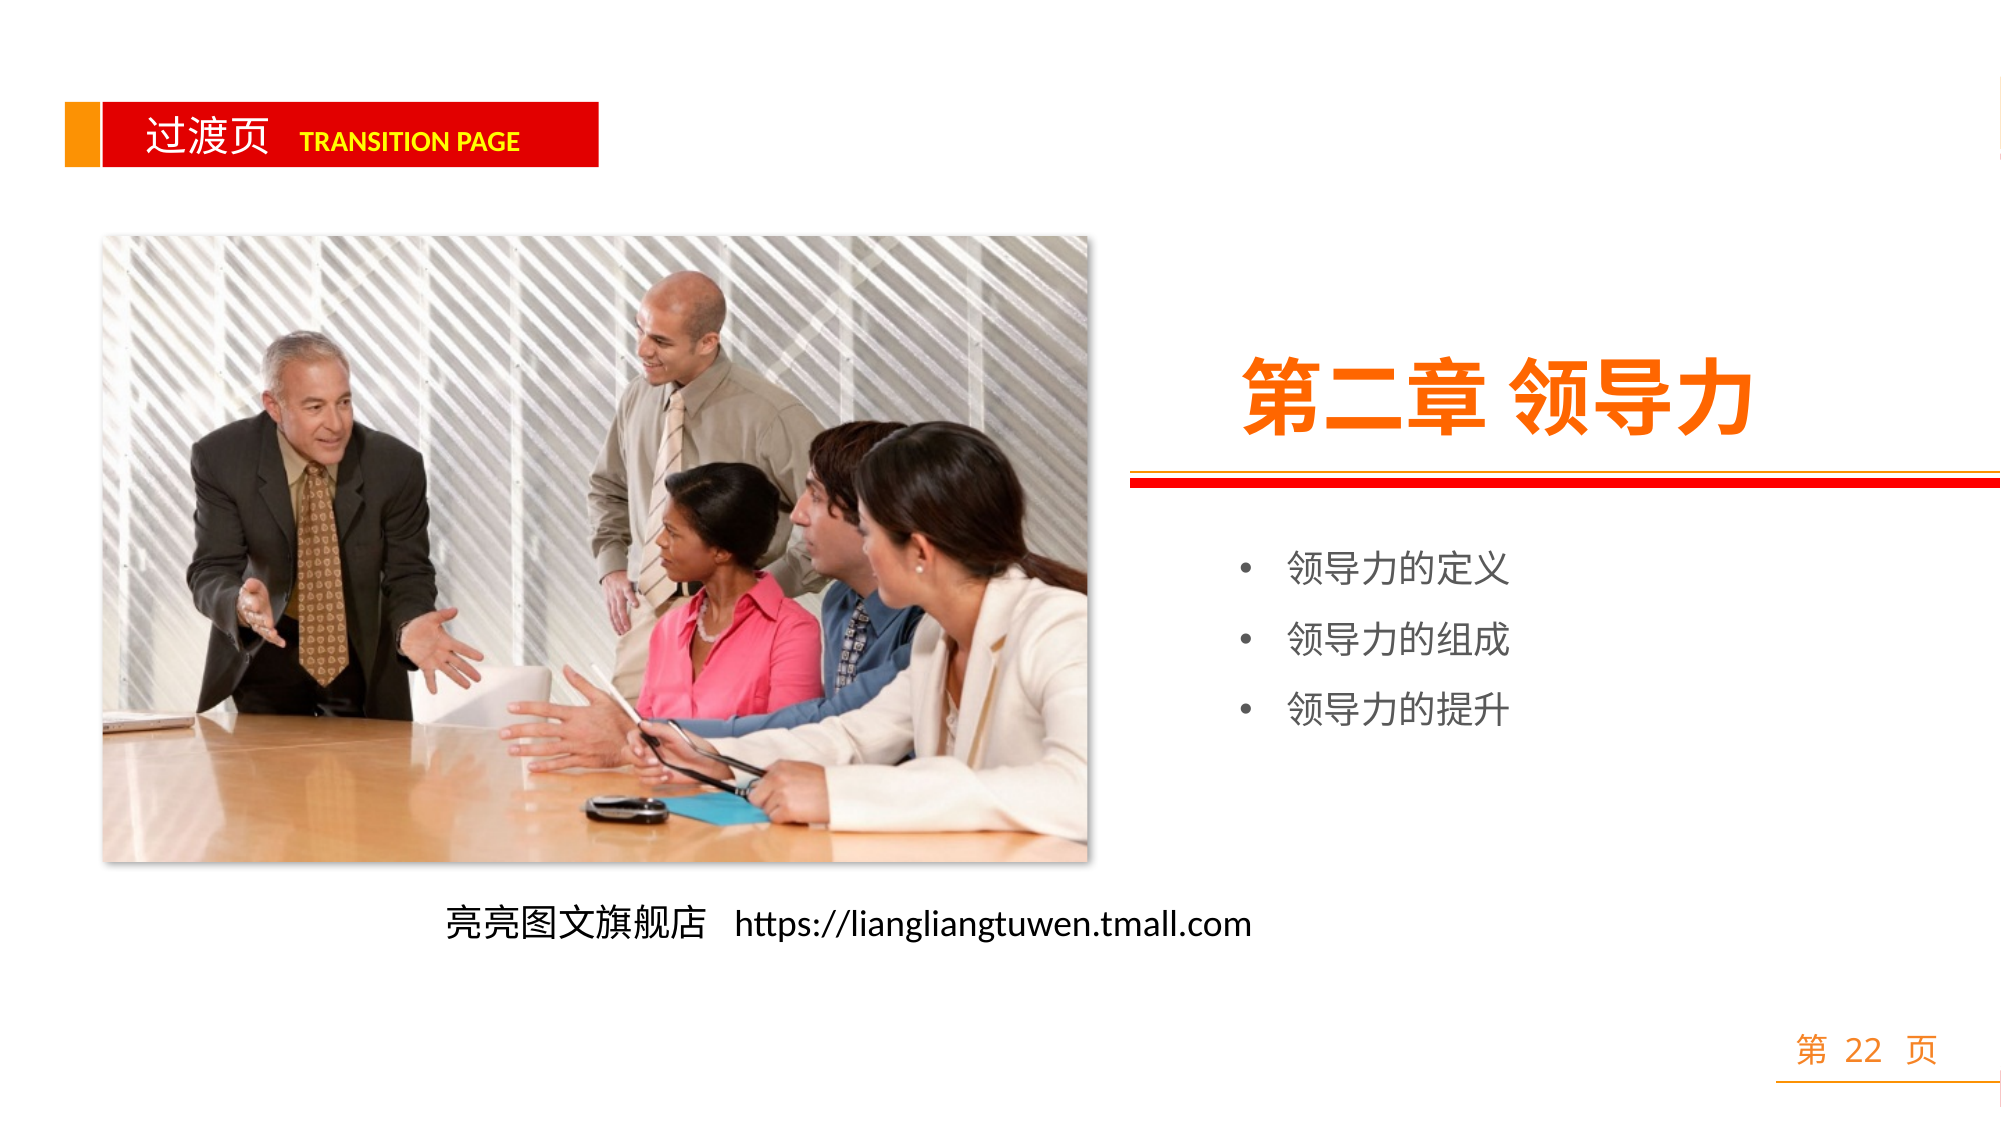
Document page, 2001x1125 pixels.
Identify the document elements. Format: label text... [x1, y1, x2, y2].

text_box 亮亮图文旗舰店 https://liangliangtuwen.tmall.com [431, 891, 1568, 952]
text_box 领导力的提升 [1224, 679, 1875, 739]
picture [102, 236, 1088, 862]
text_box 领导力的组成 [1224, 608, 1875, 668]
text_box 第二章 领导力 [1224, 338, 1875, 453]
text_box 领导力的定义 [1224, 537, 1875, 598]
